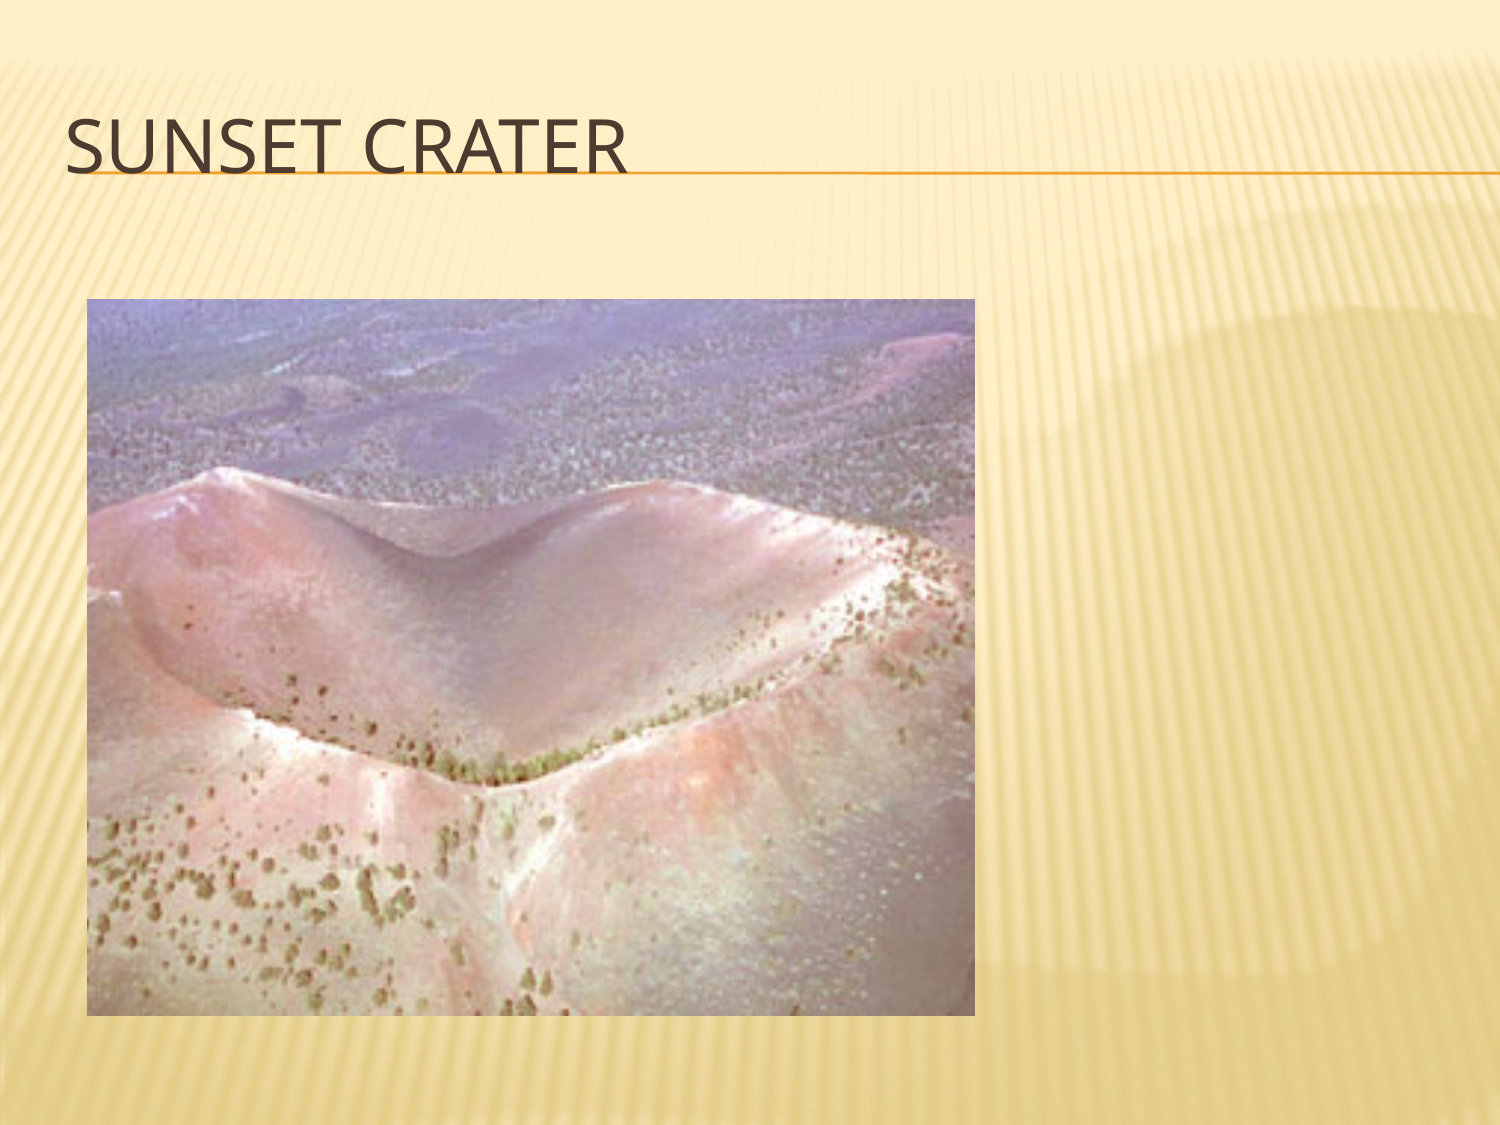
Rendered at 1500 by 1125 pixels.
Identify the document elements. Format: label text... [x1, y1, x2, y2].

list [87, 299, 976, 1017]
title Sunset Crater [50, 75, 1475, 213]
